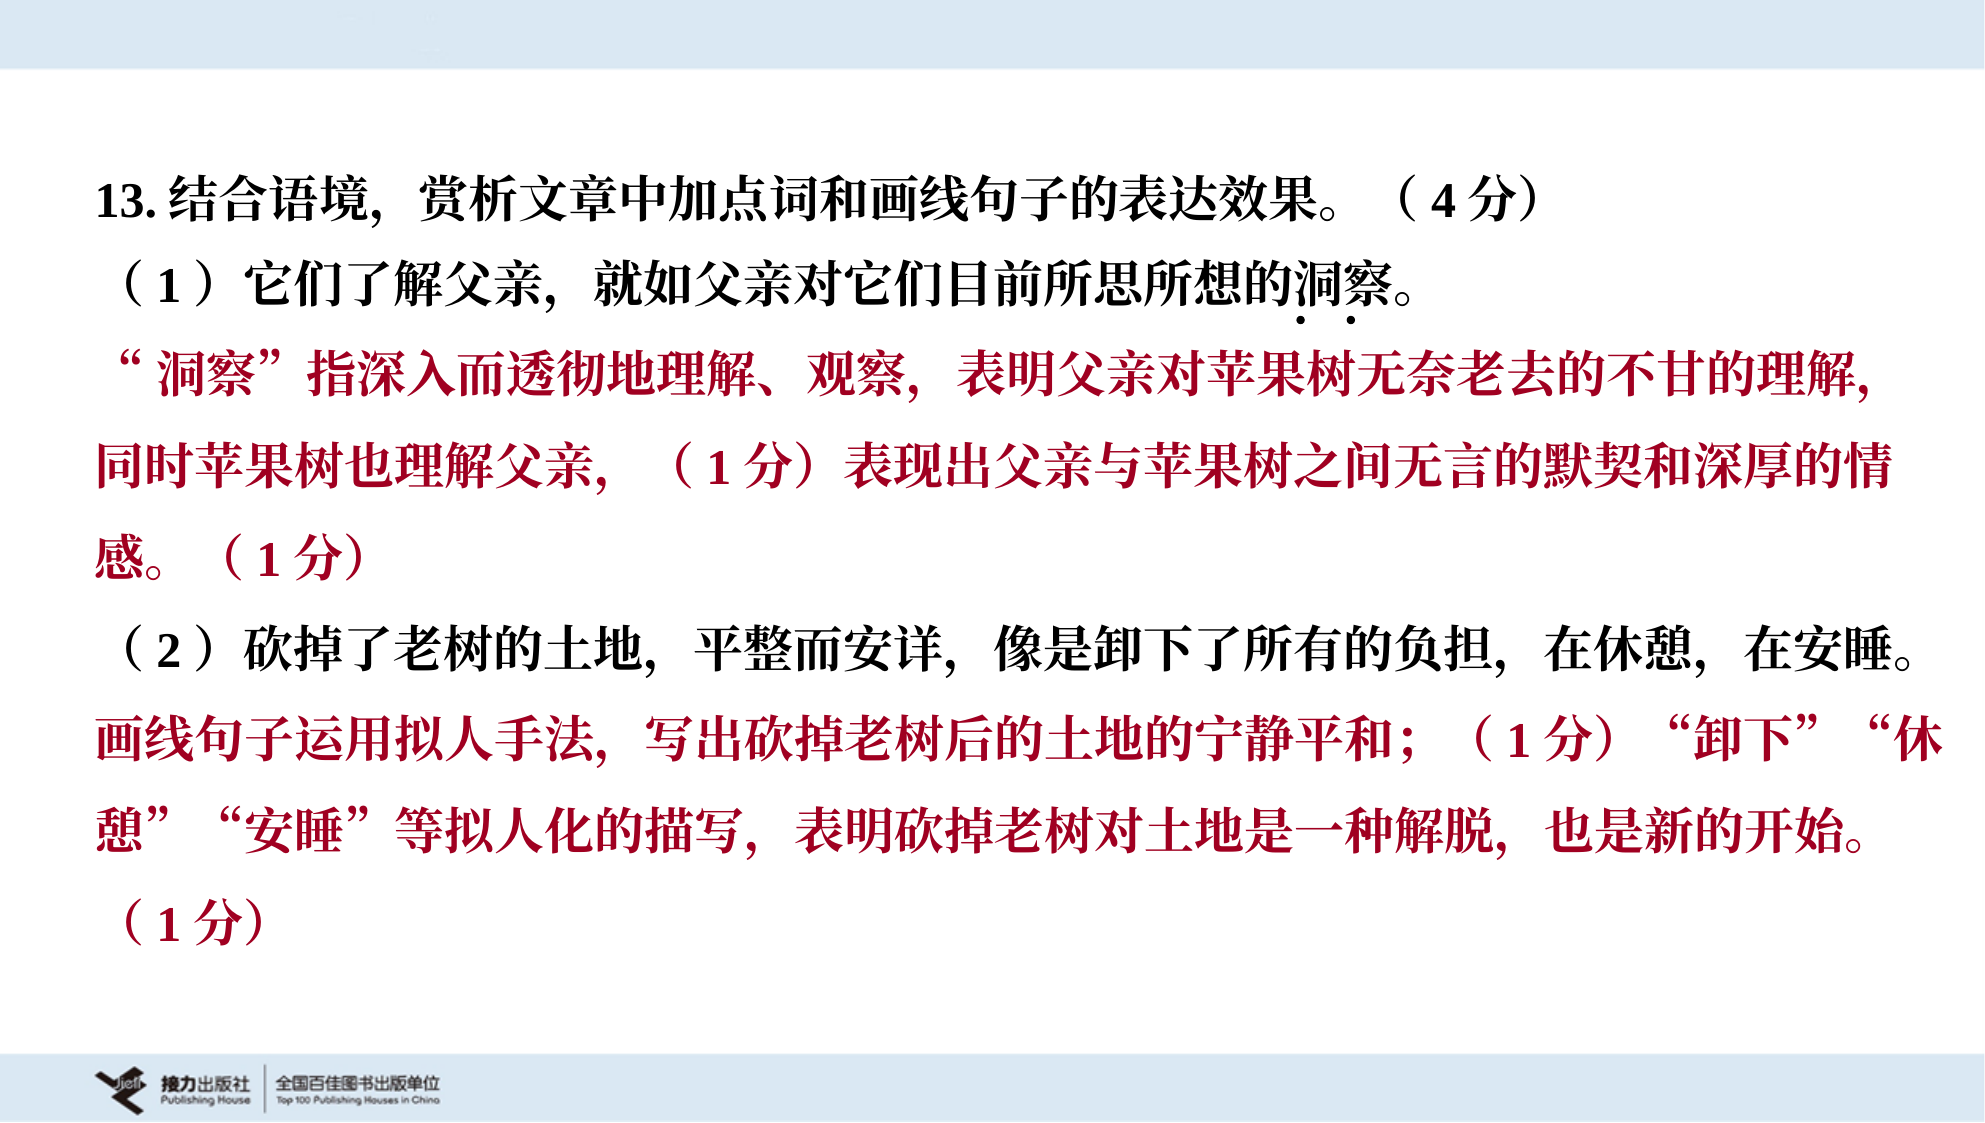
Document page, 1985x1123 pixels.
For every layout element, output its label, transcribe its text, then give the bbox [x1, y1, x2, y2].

text_box 画线句子运用拟人手法，写出砍掉老树后的土地的宁静平和；（1分）“卸下”“休 憩”“安睡”等拟人化的描写，表明砍掉老树对土地是一种解脱，也是新的开始。 （1分） [94, 676, 1892, 951]
text_box [1296, 315, 1305, 325]
text_box （2）砍掉了老树的土地，平整而安详，像是卸下了所有的负担，在休憩，在安睡。 [94, 590, 1953, 678]
text_box [1346, 315, 1356, 325]
text_box （1）它们了解父亲，就如父亲对它们目前所思所想的洞察。 [94, 225, 1892, 311]
picture [0, 0, 1985, 1122]
text_box 13.结合语境，赏析文章中加点词和画线句子的表达效果。（4分） [94, 139, 1892, 225]
text_box “洞察”指深入而透彻地理解、观察，表明父亲对苹果树无奈老去的不甘的理解， 同时苹果树也理解父亲，（1分）表现出父亲与苹果树之间无言的默契和深厚的情 感。（1分） [94, 311, 1892, 587]
